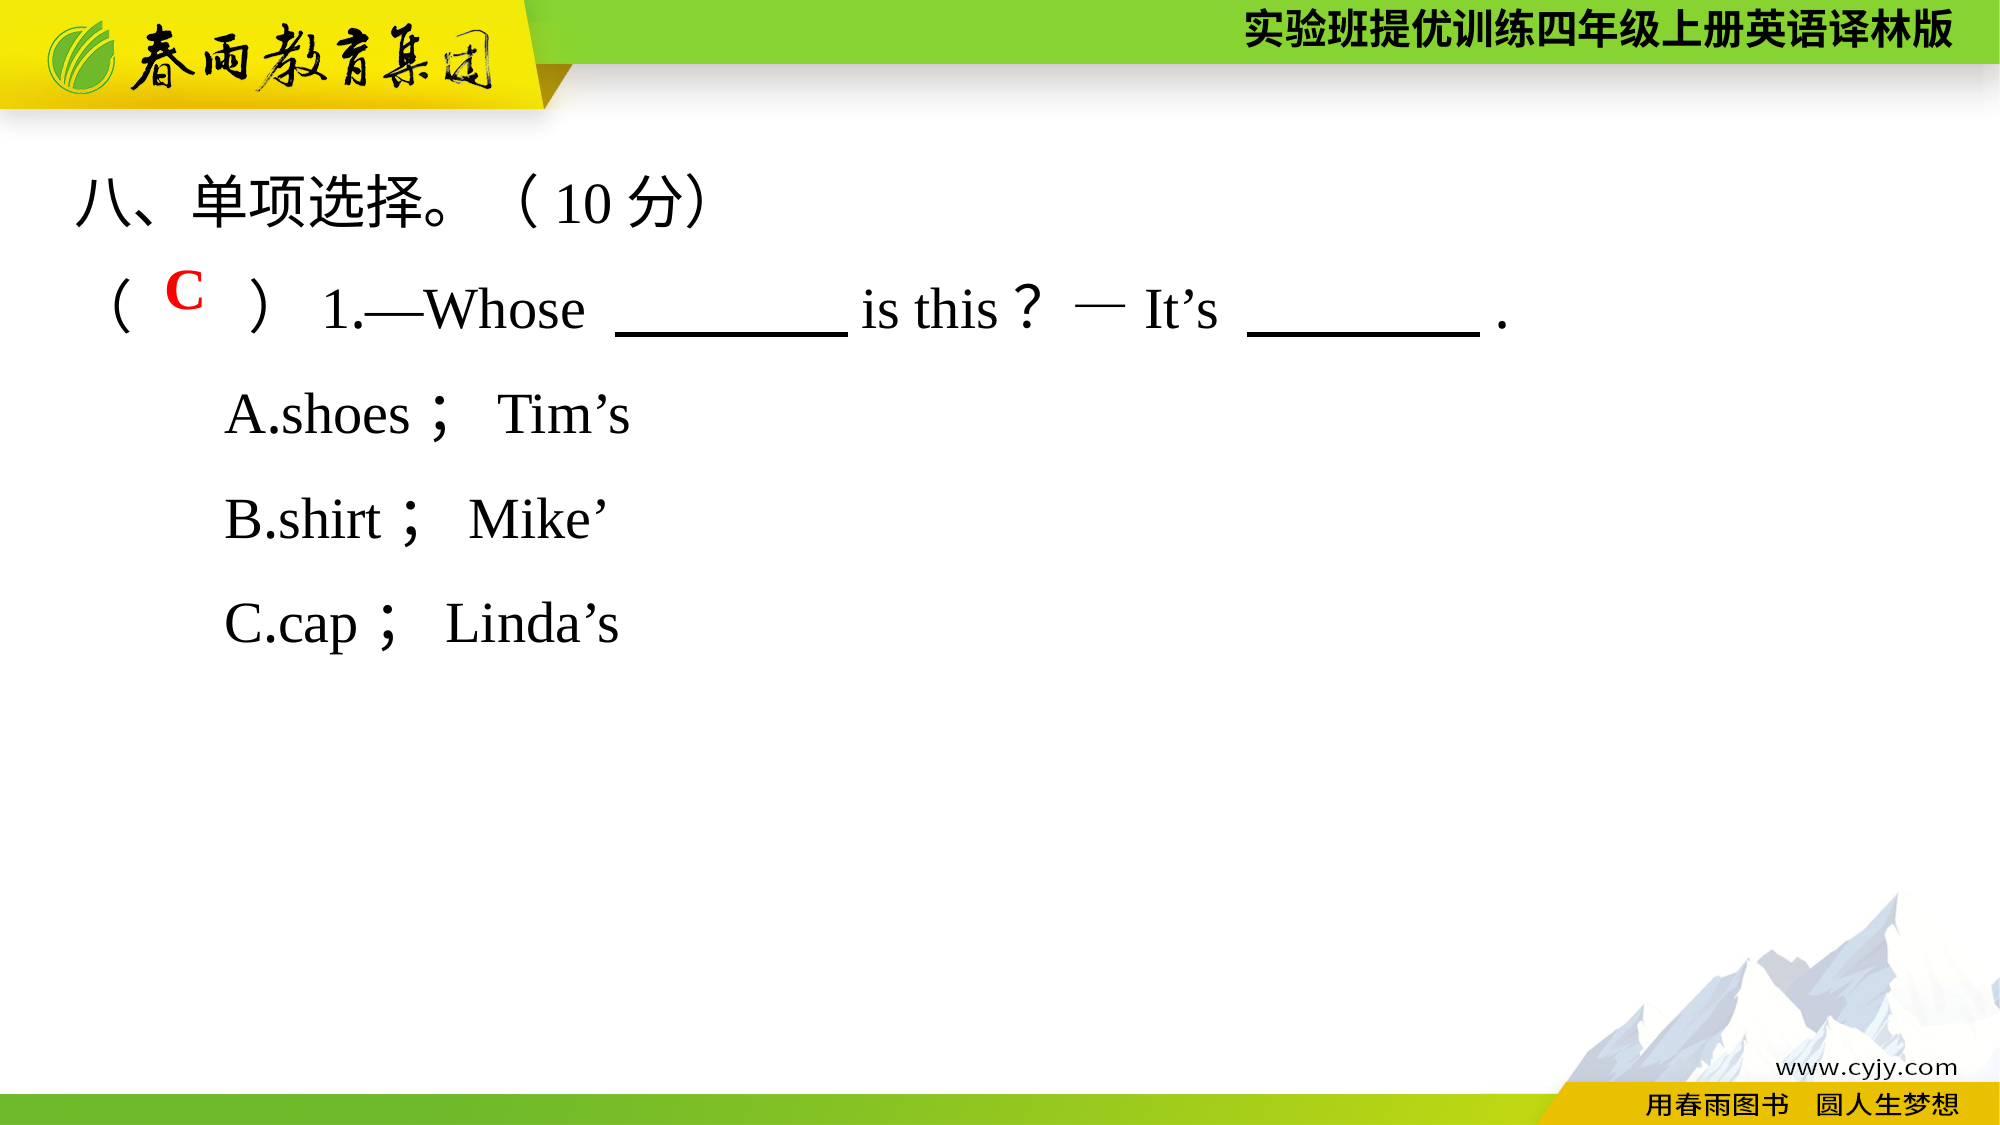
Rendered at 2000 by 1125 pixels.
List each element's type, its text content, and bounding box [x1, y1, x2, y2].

list 八、单项选择。（10分） （ ）1.—Whose is this？—It’s . A.shoes；Tim’s B.shirt；Mike’ C.cap；Linda’s [59, 122, 1944, 668]
text_box C [149, 243, 222, 329]
picture [0, 0, 2000, 1125]
